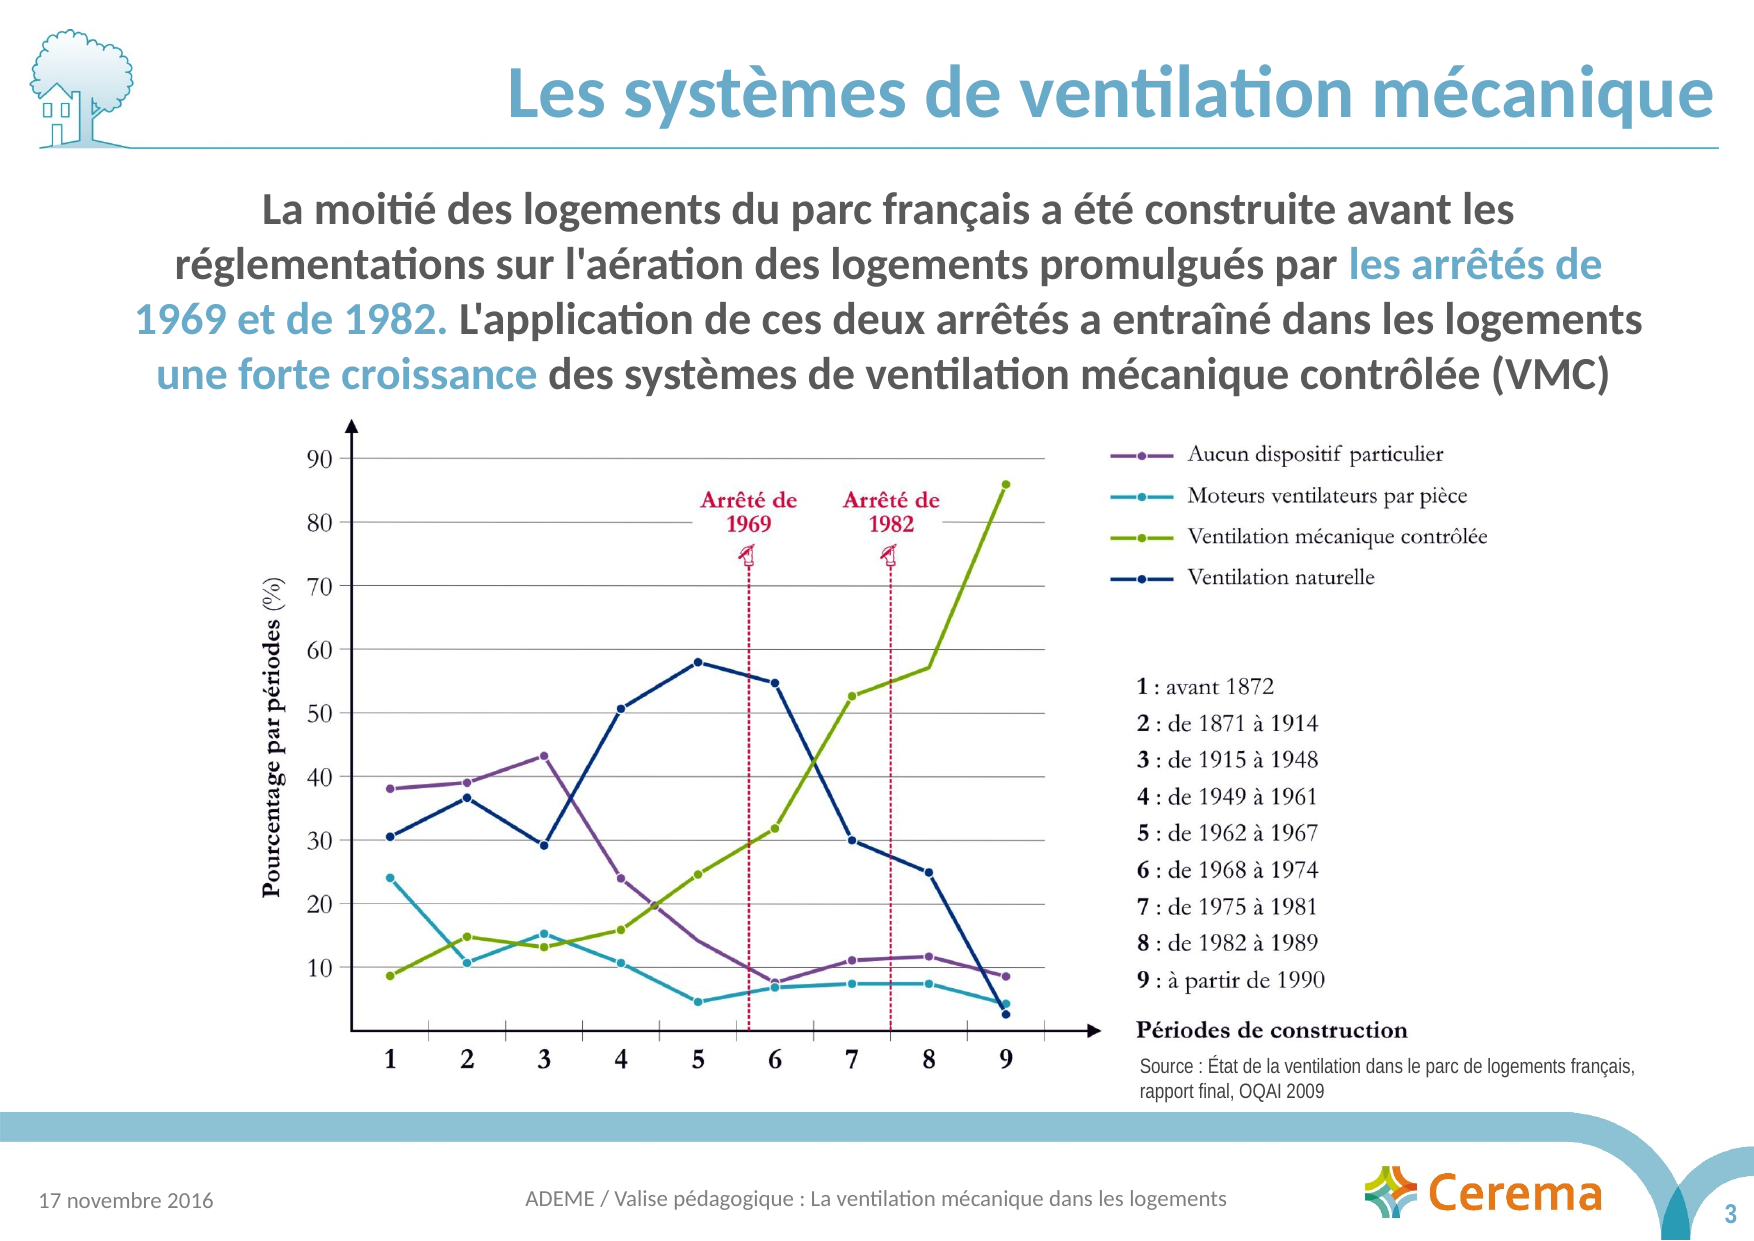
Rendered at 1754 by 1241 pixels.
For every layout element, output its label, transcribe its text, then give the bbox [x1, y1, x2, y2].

picture [29, 29, 1719, 149]
text_box Source : État de la ventilation dans le parc de logements français, rapport final, OQAI 2009 [1125, 1045, 1731, 1110]
picture [262, 418, 1487, 1069]
text_box Les systèmes de ventilation mécanique [265, 35, 1731, 136]
picture [0, 1112, 1754, 1240]
text_box La moitié des logements du parc français a été construite avant les réglementations sur l'aération des logements promulgués par les arrêtés de 1969 et de 1982. L'application de ces deux arrêtés a entraîné dans les logements une forte croissance des systèmes de ventilation mécanique contrôlée (VMC) [109, 171, 1669, 406]
